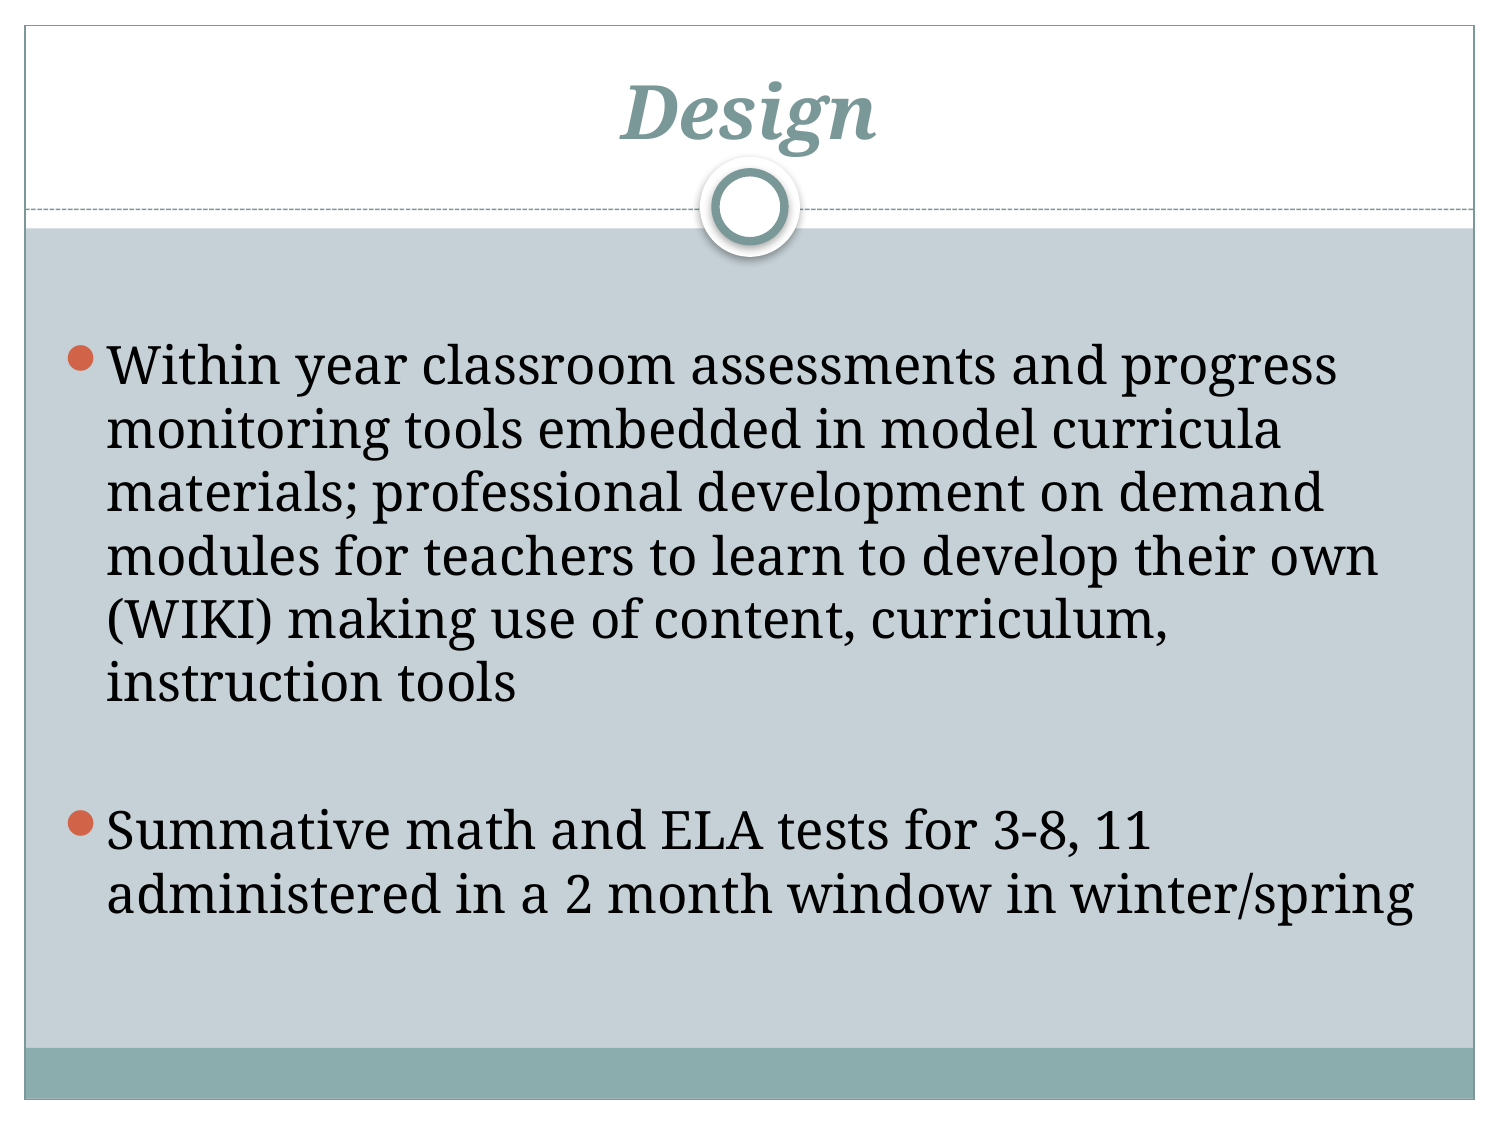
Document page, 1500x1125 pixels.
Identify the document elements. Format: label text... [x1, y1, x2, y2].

list Within year classroom assessments and progress monitoring tools embedded in model curricula materials; professional development on demand modules for teachers to learn to develop their own (WIKI) making use of content, curriculum, instruction tools Summative math and ELA tests for 3-8, 11 administered in a 2 month window in winter/spring [49, 250, 1445, 1001]
title Design [49, 37, 1450, 162]
